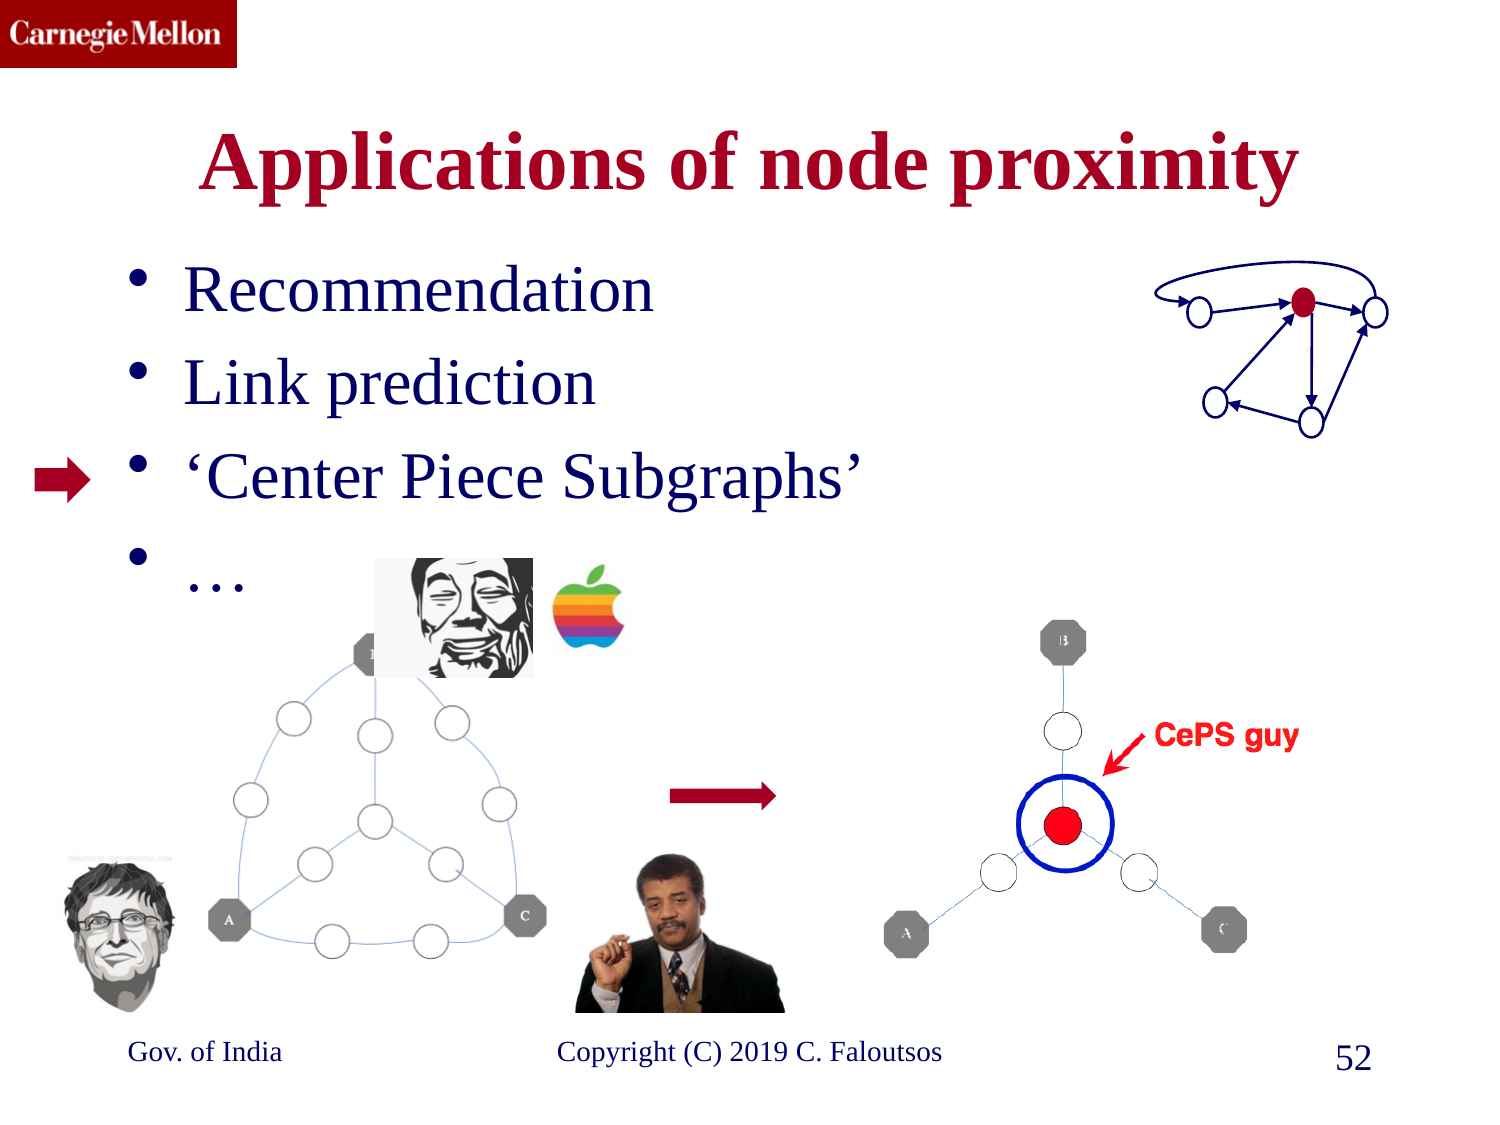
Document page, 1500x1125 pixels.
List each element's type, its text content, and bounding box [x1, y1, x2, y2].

picture [0, 0, 237, 68]
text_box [1187, 287, 1388, 438]
slide_number Gov. of India [112, 1024, 426, 1101]
footer Copyright (C) 2019 C. Faloutsos [512, 1024, 988, 1101]
picture [34, 558, 787, 1020]
slide_number 52 [1074, 1024, 1388, 1101]
picture [849, 613, 1316, 970]
text_box [34, 456, 91, 504]
list Recommendation Link prediction ‘Center Piece Subgraphs’ … [112, 237, 1388, 1001]
text_box [669, 781, 777, 811]
title Applications of node proximity [112, 99, 1388, 213]
